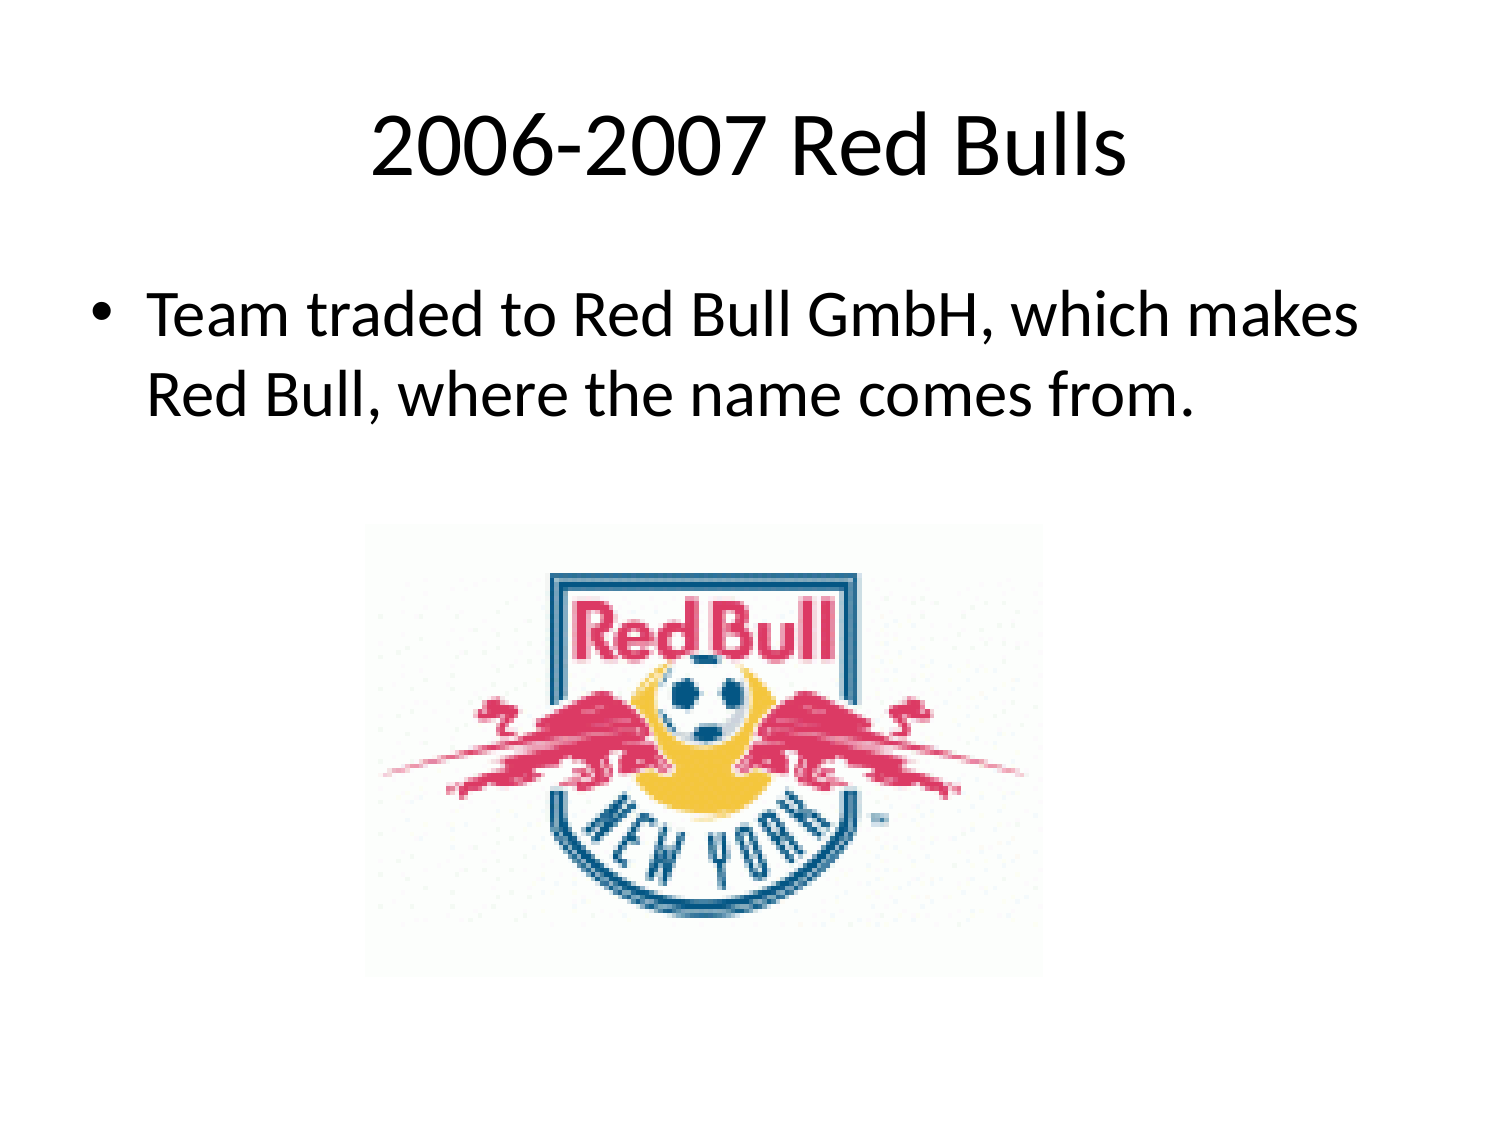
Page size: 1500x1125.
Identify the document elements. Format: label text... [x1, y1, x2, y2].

list Team traded to Red Bull GmbH, which makes Red Bull, where the name comes from. [75, 262, 1425, 1005]
title 2006-2007 Red Bulls [75, 45, 1425, 233]
picture [365, 524, 1043, 977]
